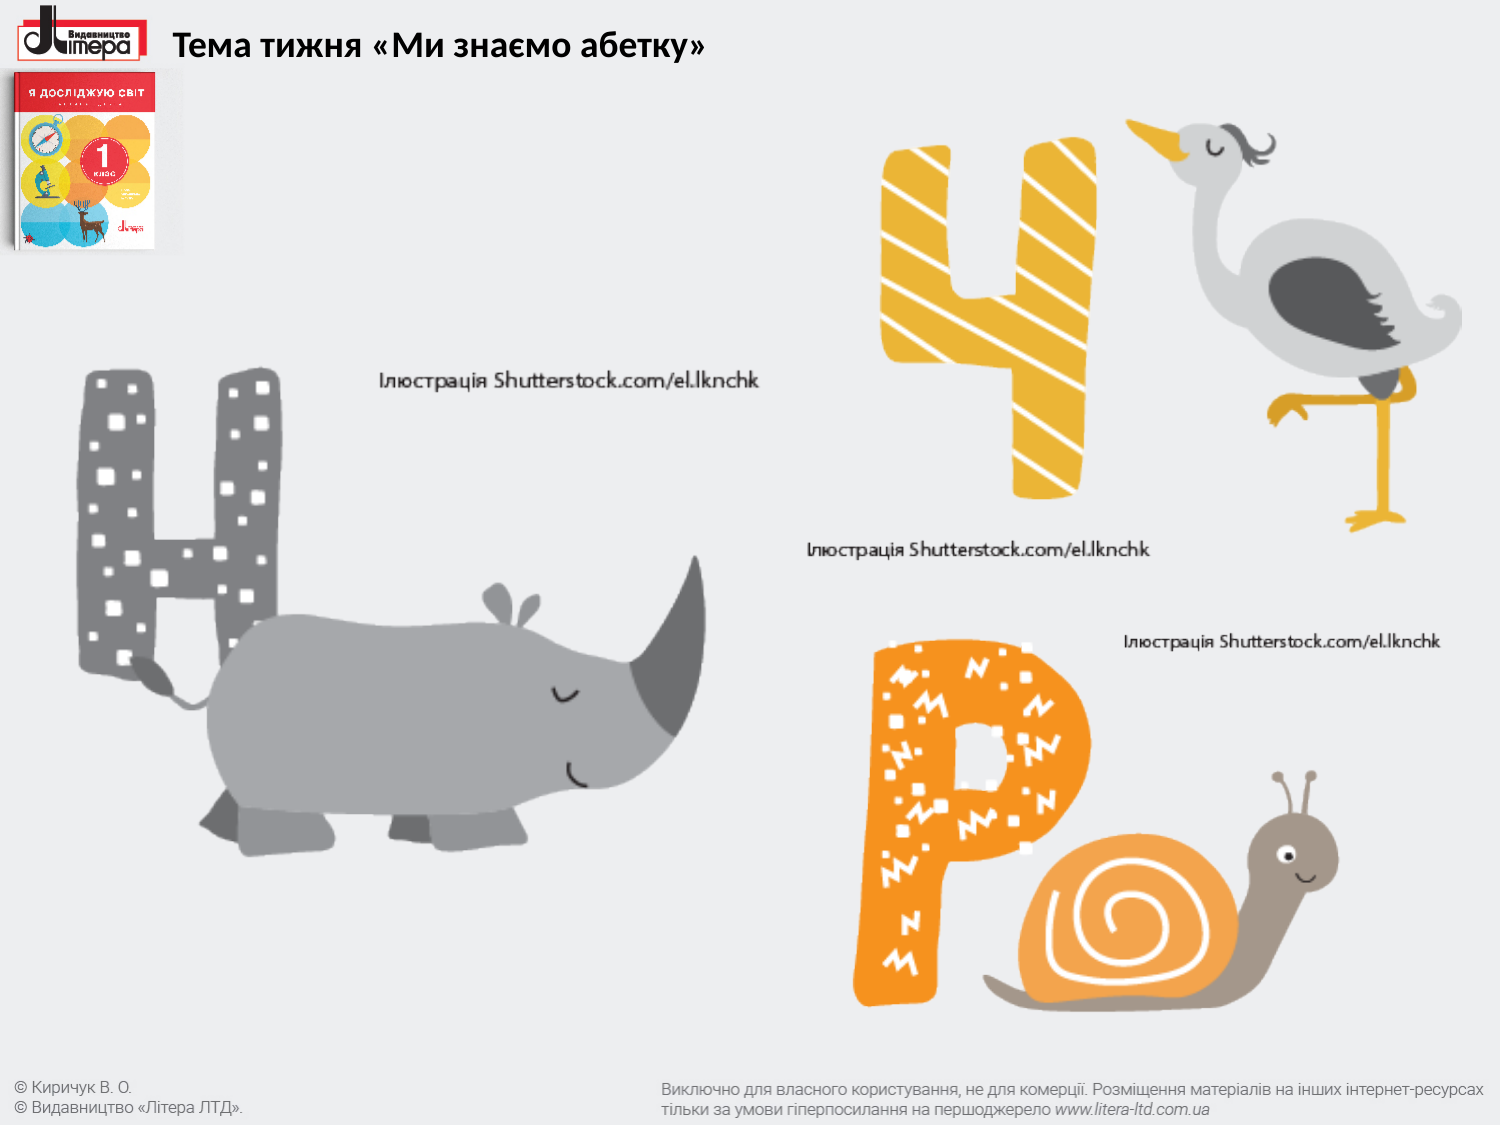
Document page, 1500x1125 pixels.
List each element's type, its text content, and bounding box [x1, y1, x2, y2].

picture [0, 0, 1500, 1125]
text_box Тема тижня «Ми знаємо абетку» [158, 12, 916, 73]
